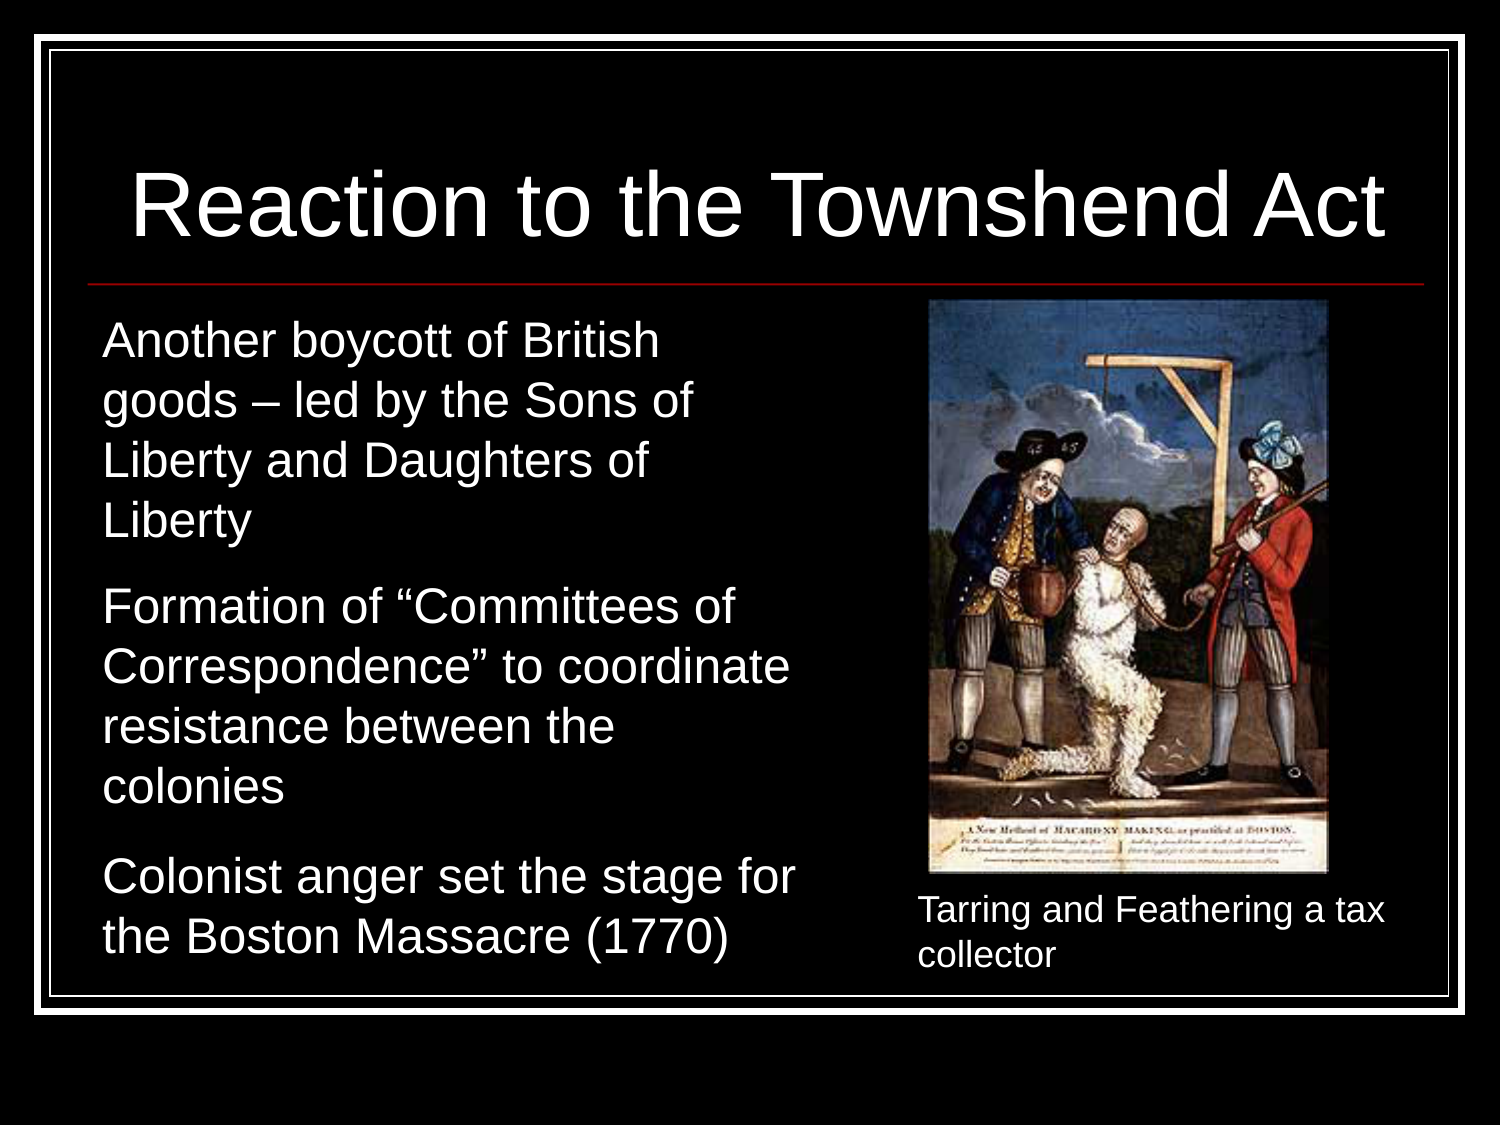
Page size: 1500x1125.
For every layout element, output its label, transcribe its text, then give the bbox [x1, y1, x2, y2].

text_box Reaction to the Townshend Act [89, 75, 1428, 263]
picture [928, 299, 1329, 875]
text_box Tarring and Feathering a tax collector [902, 877, 1463, 986]
text_box Another boycott of British goods – led by the Sons of Liberty and Daughters of Liberty Formation of “Committees of Correspondence” to coordinate resistance between the colonies Colonist anger set the stage for the Boston Massacre (1770) [87, 299, 822, 986]
